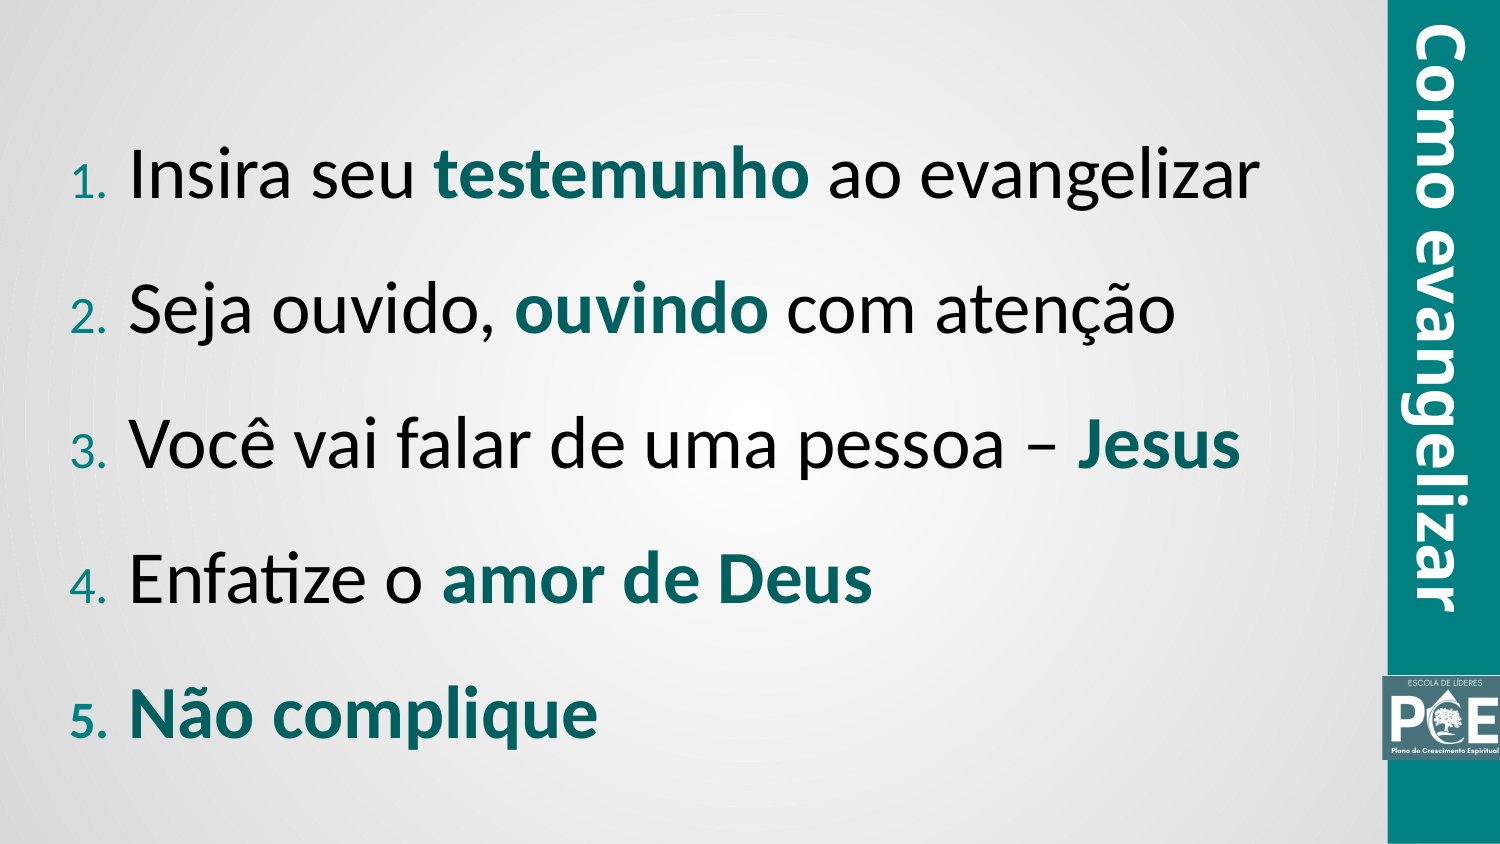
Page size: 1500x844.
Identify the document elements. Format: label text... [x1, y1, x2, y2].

picture [1382, 675, 1500, 760]
text_box Como evangelizar [1397, 13, 1492, 622]
text_box Insira seu testemunho ao evangelizar Seja ouvido, ouvindo com atenção Você vai falar de uma pessoa – Jesus Enfatize o amor de Deus Não complique [61, 71, 1271, 761]
